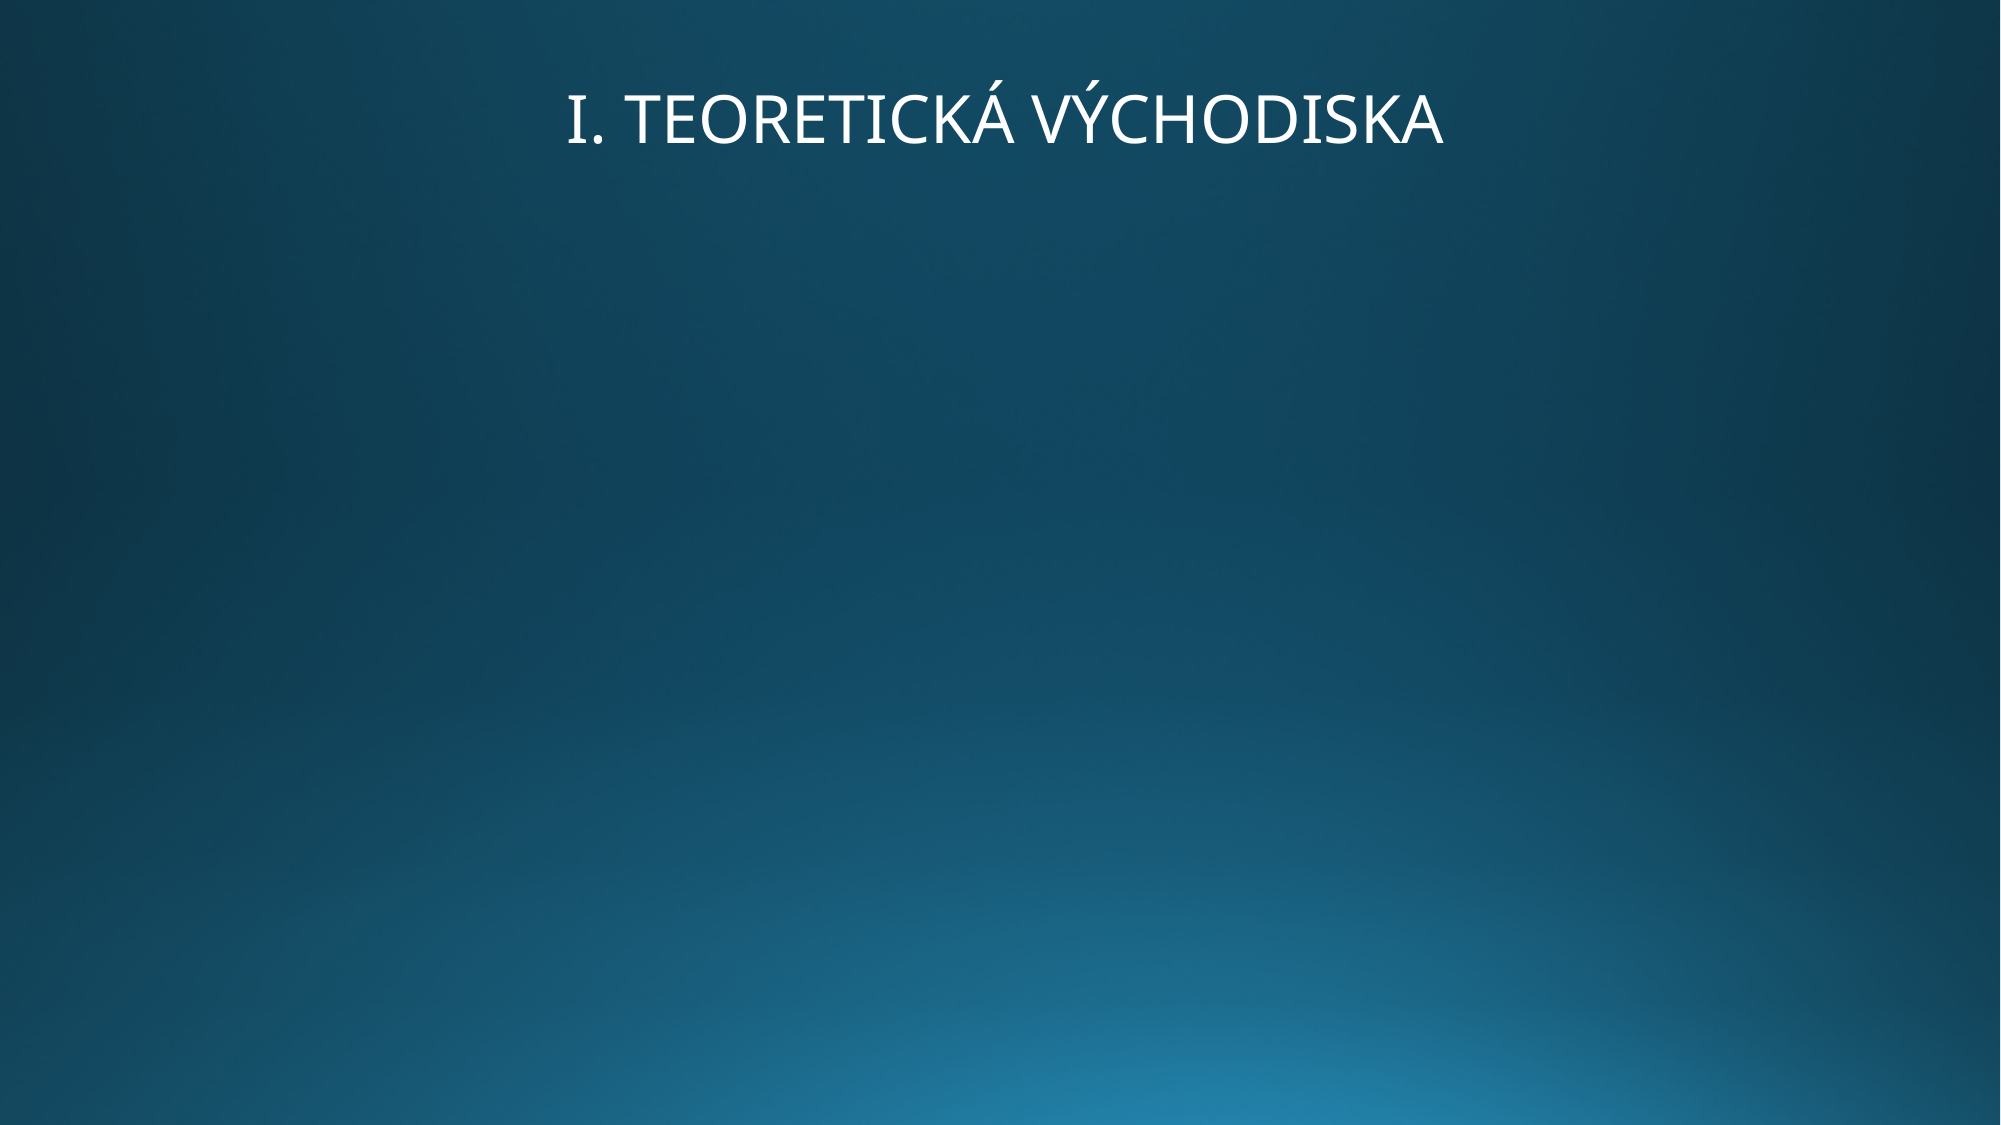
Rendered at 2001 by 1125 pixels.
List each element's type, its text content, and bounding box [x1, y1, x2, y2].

picture [0, 0, 2001, 1125]
title I. TEORETICKÁ VÝCHODISKA [255, 66, 1756, 178]
